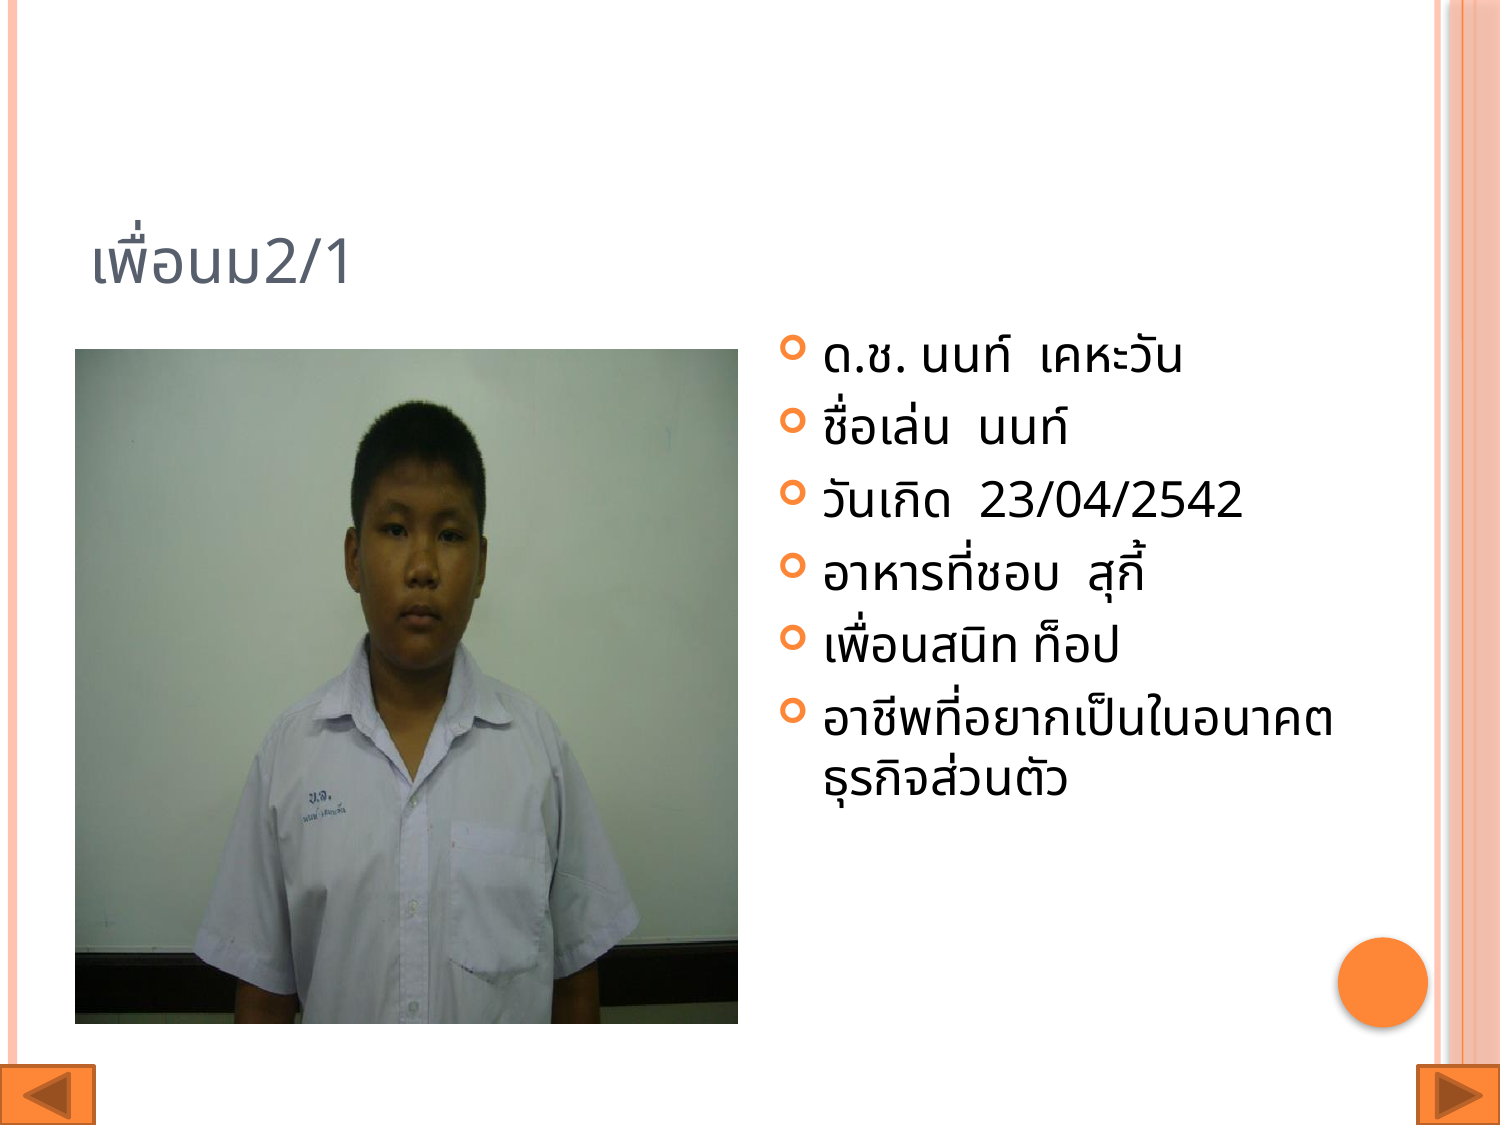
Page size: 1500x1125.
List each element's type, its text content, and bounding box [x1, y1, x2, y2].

list ด.ช. นนท์ เคหะวัน ชื่อเล่น นนท์ วันเกิด 23/04/2542 อาหารที่ชอบ สุกี้ เพื่อนสนิท ท็อป อาชีพที่อยากเป็นในอนาคต ธุรกิจส่วนตัว [762, 315, 1425, 1043]
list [74, 349, 738, 1024]
text_box [0, 1064, 96, 1125]
text_box [1416, 1064, 1500, 1125]
title เพื่อนม2/1 [75, 115, 1425, 304]
